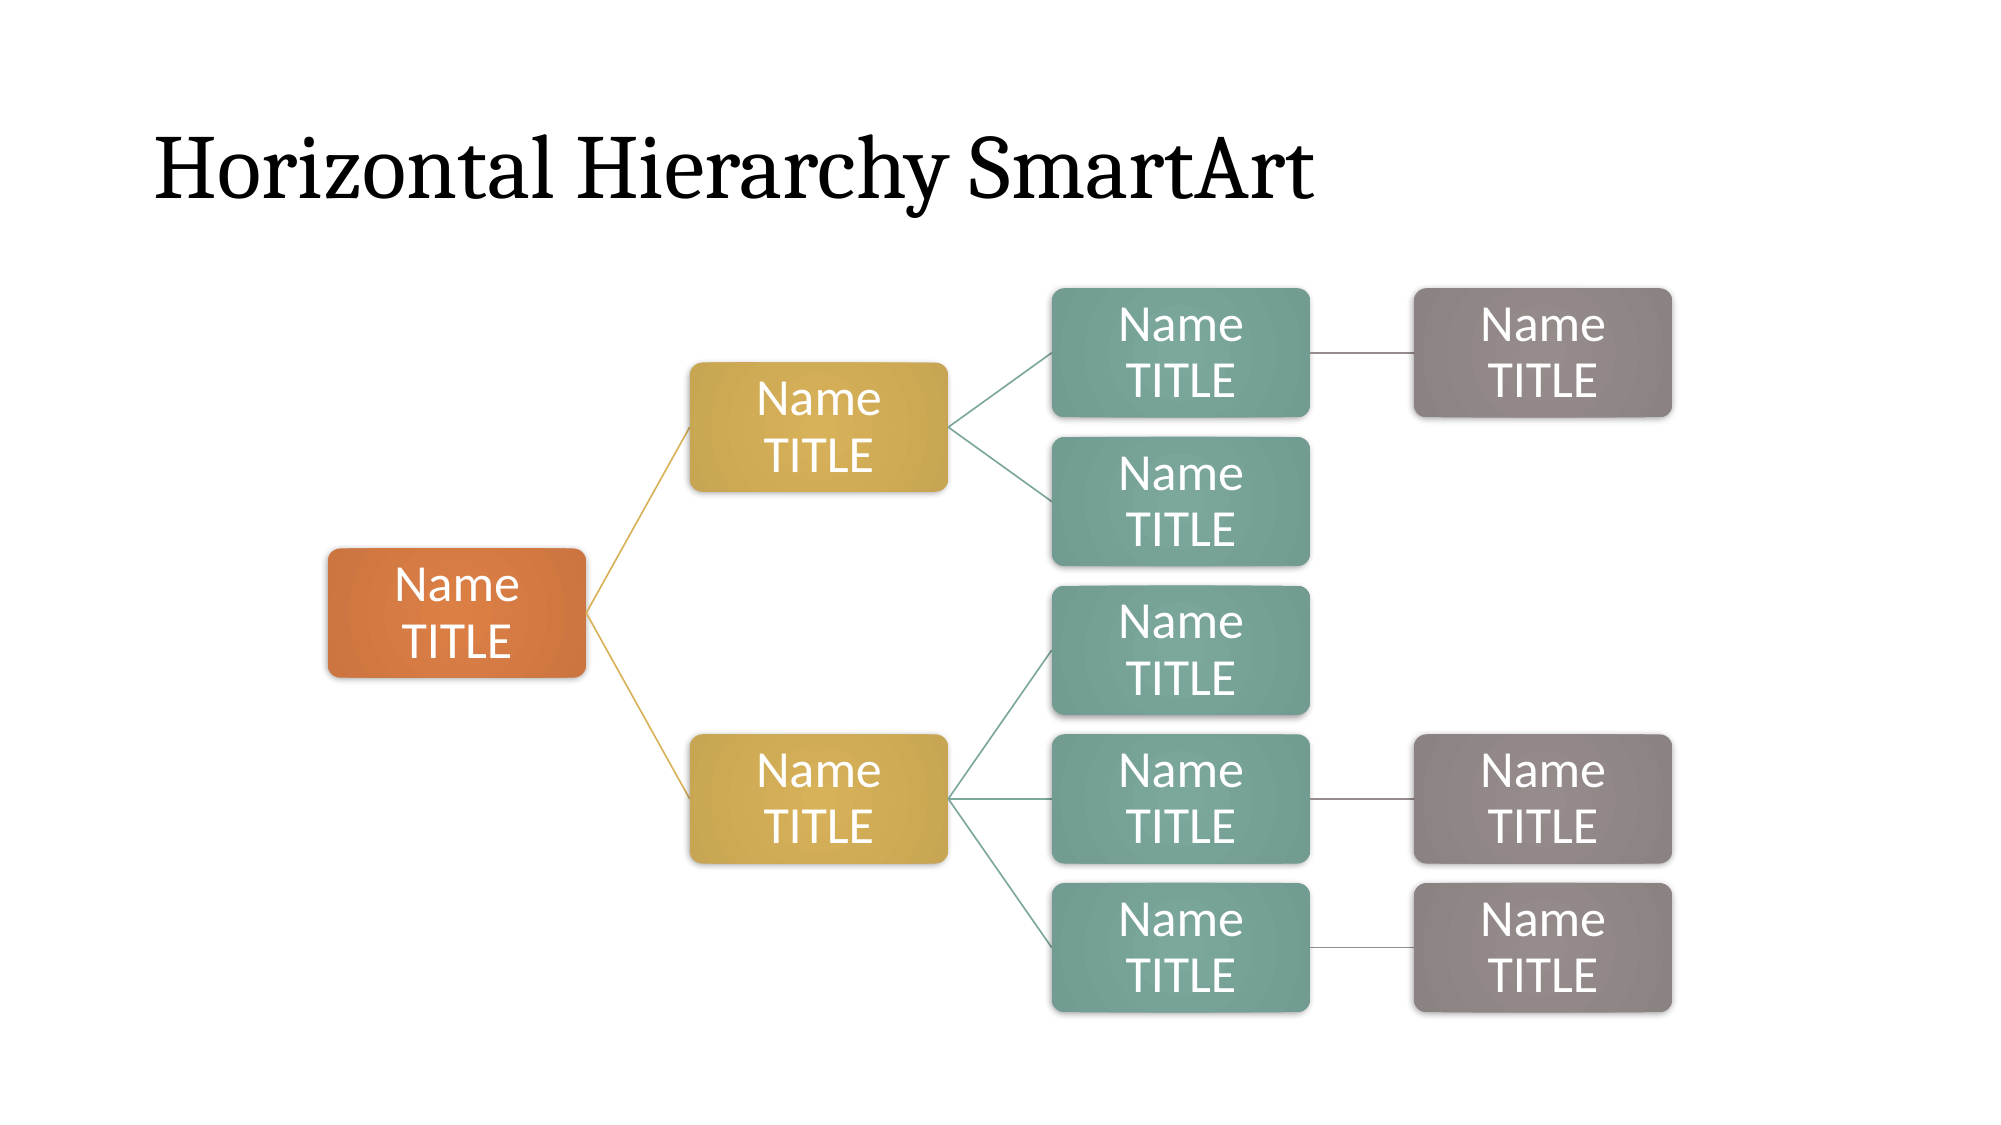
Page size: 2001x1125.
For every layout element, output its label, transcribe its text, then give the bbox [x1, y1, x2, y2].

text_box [327, 287, 1673, 1013]
title Horizontal Hierarchy SmartArt [138, 60, 1864, 278]
